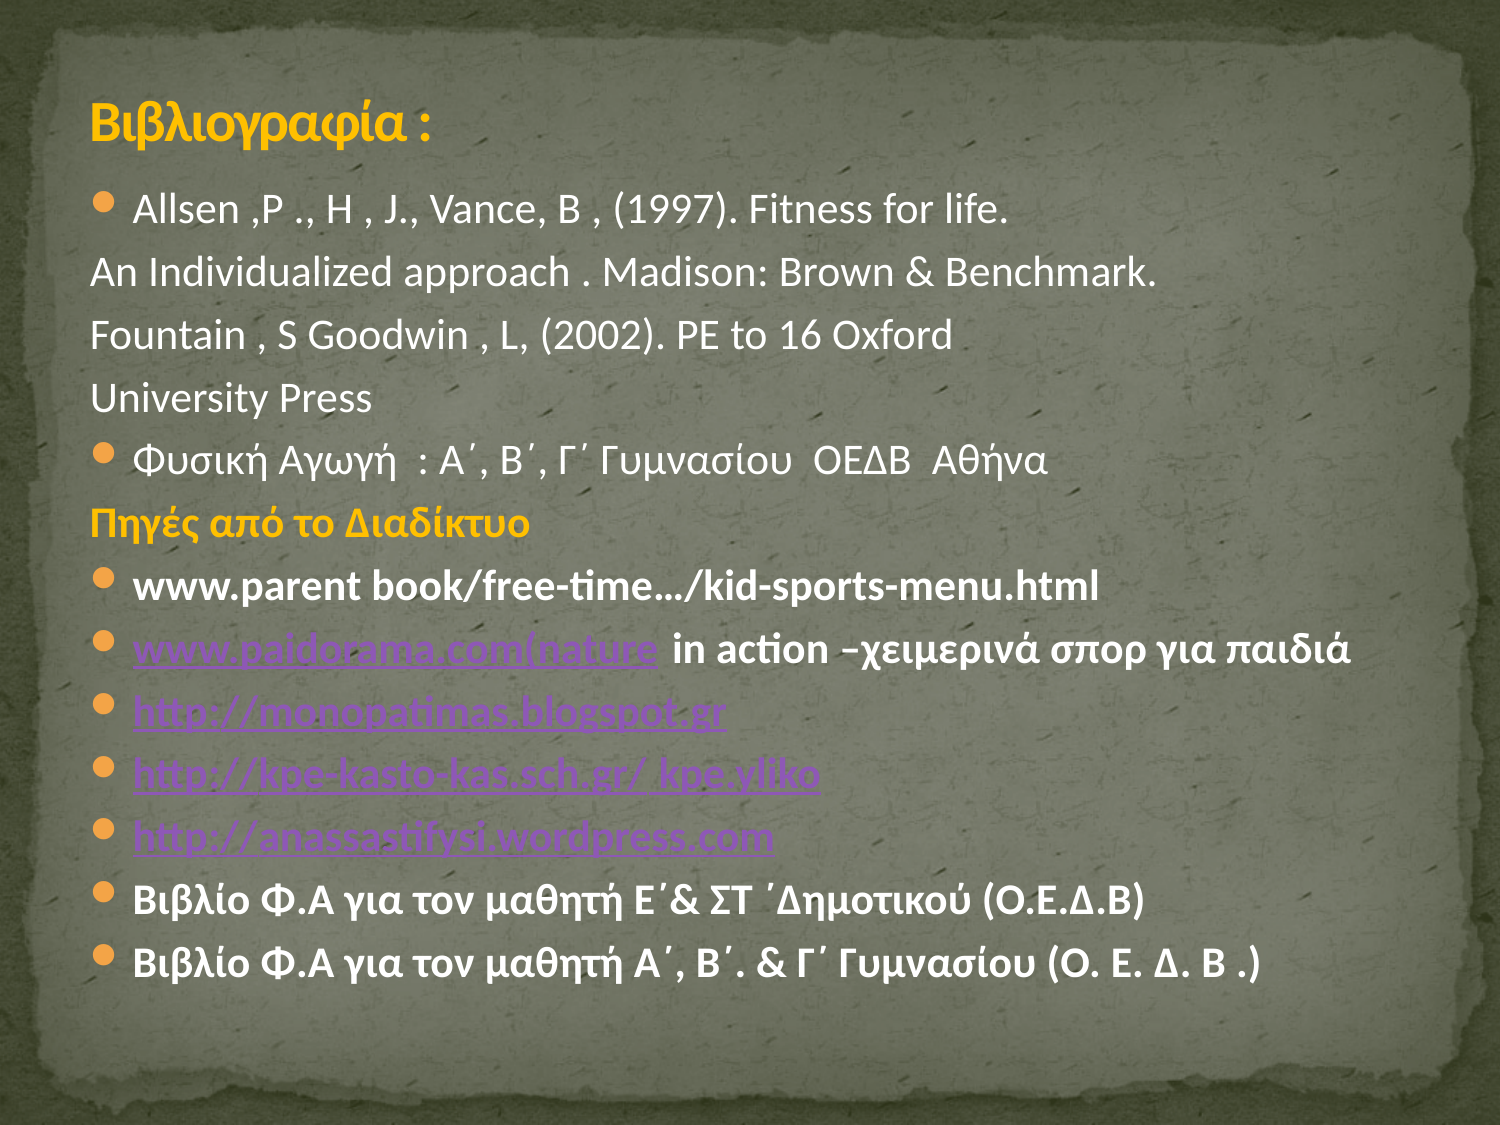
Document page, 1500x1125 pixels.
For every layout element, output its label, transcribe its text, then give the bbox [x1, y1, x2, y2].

title Βιβλιογραφία : [74, 24, 1425, 161]
list Allsen ,P ., H , J., Vance, B , (1997). Fitness for life. An Individualized approach . Madison: Brown & Benchmark. Fountain , S Goodwin , L, (2002). PE to 16 Oxford University Press Φυσική Αγωγή : Α΄, Β΄, Γ΄ Γυμνασίου ΟΕΔΒ Αθήνα Πηγές από το Διαδίκτυο www.parent book/free-time…/kid-sports-menu.html www.paidorama.com(nature in action –χειμερινά σπορ για παιδιά http://monopatimas.blogspot.gr http://kpe-kasto-kas.sch.gr/ kpe.yliko http://anassastifysi.wordpress.com Βιβλίο Φ.Α για τον μαθητή Ε΄& ΣΤ ΄Δημοτικού (Ο.Ε.Δ.Β) Βιβλίο Φ.Α για τον μαθητή Α΄, Β΄. & Γ΄ Γυμνασίου (Ο. Ε. Δ. Β .) [75, 172, 1425, 1000]
